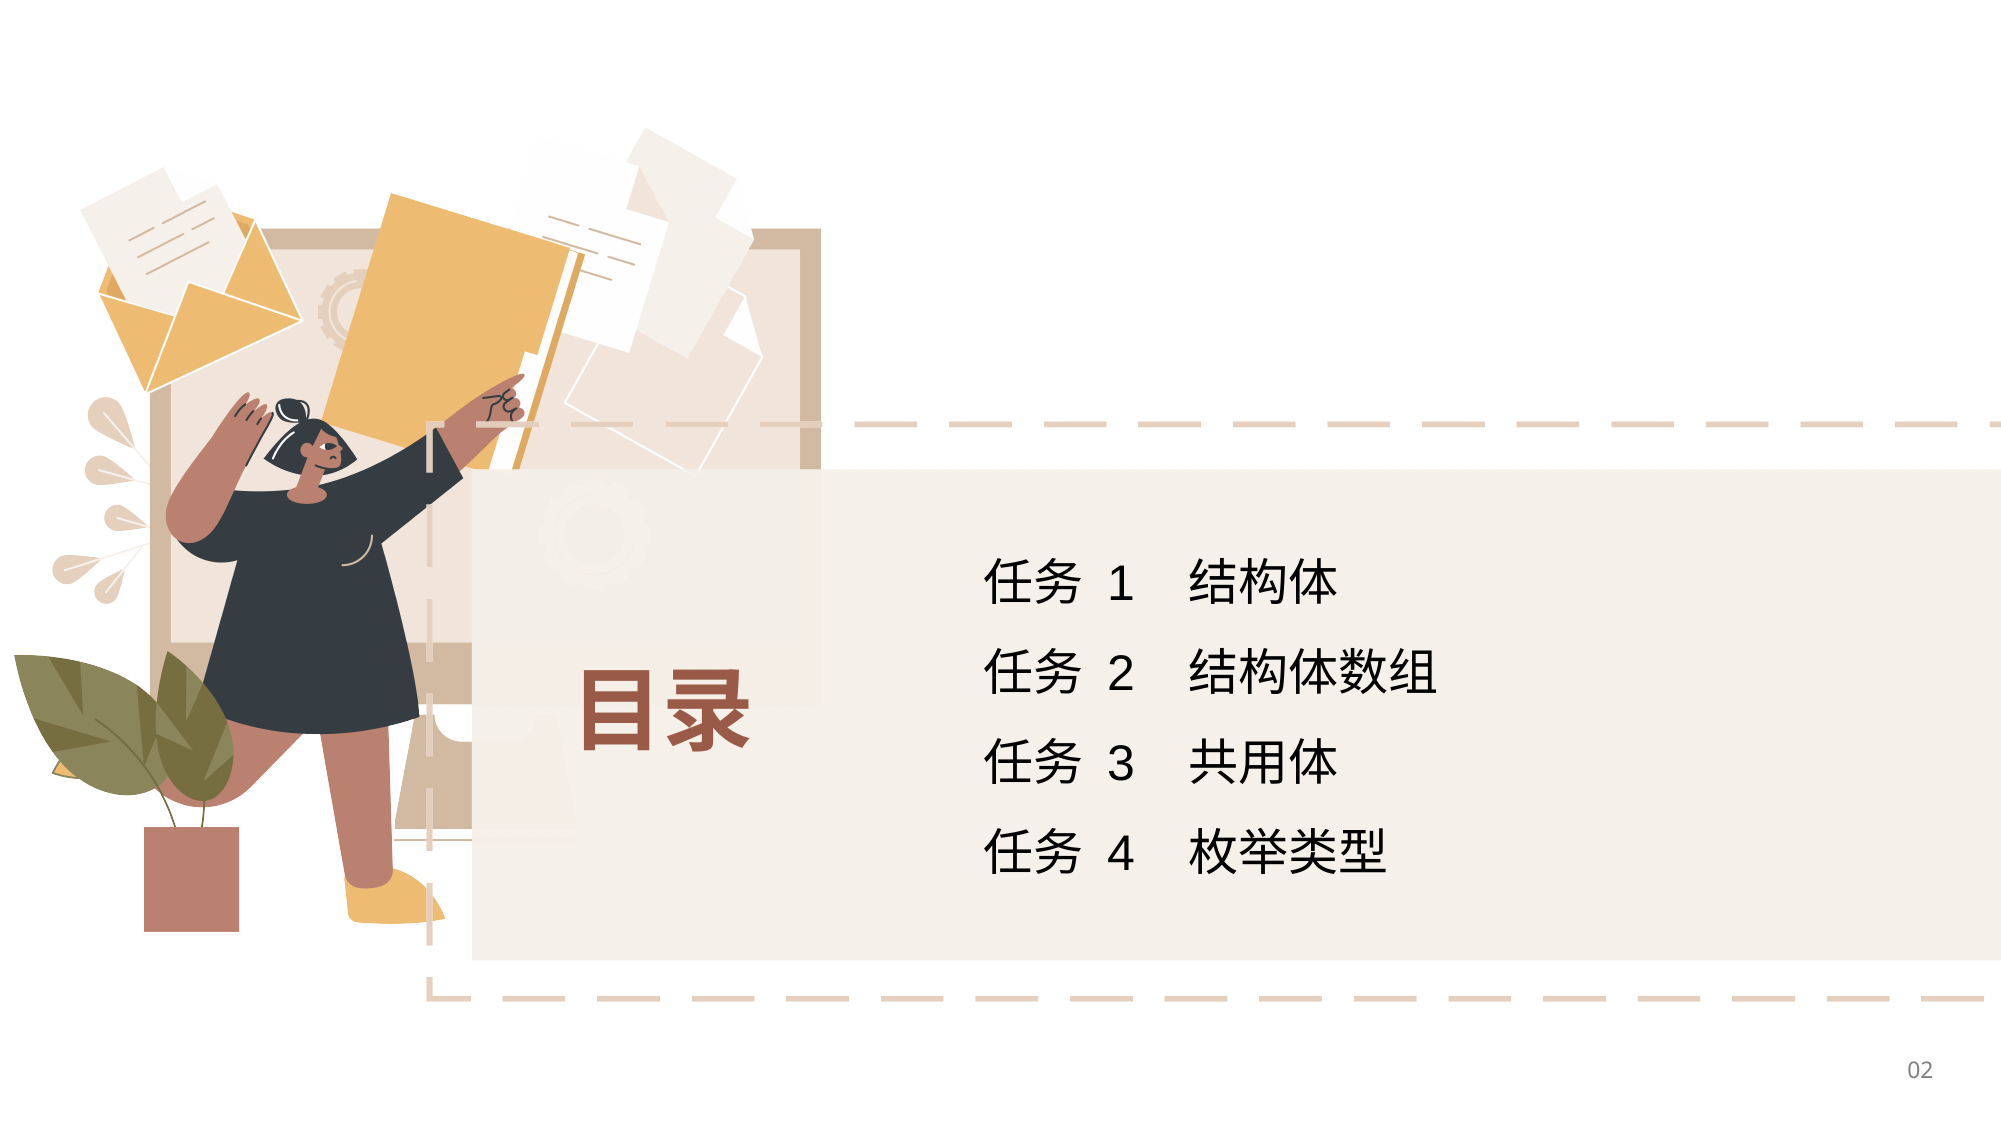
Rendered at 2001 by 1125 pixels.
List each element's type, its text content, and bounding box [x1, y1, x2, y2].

text_box 任务 1 结构体 任务 2 结构体数组 任务 3 共用体 任务 4 枚举类型 [969, 513, 1834, 884]
text_box 目录 [525, 635, 801, 762]
picture [0, 0, 2001, 1125]
text_box 02 [1904, 1055, 1937, 1083]
